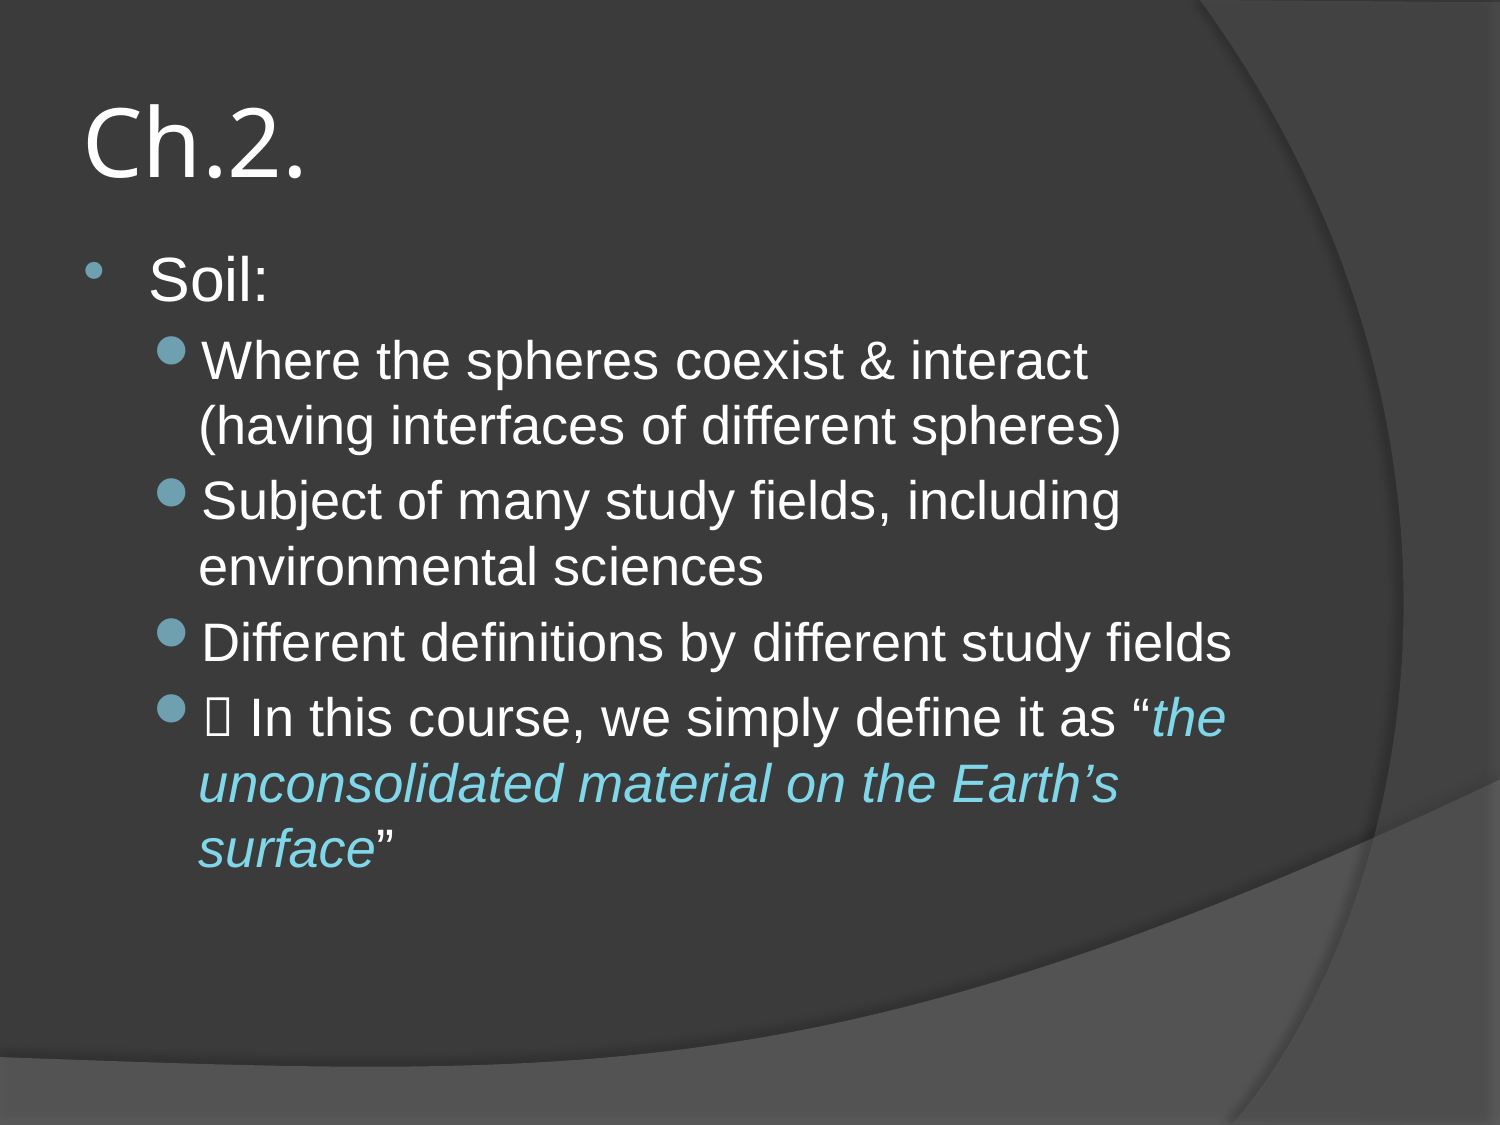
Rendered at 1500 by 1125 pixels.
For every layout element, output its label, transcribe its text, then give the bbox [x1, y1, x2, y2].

title Ch.2. [75, 45, 1300, 233]
list Soil: Where the spheres coexist & interact (having interfaces of different spheres) Subject of many study fields, including environmental sciences Different definitions by different study fields  In this course, we simply define it as “the unconsolidated material on the Earth’s surface” [64, 231, 1290, 975]
